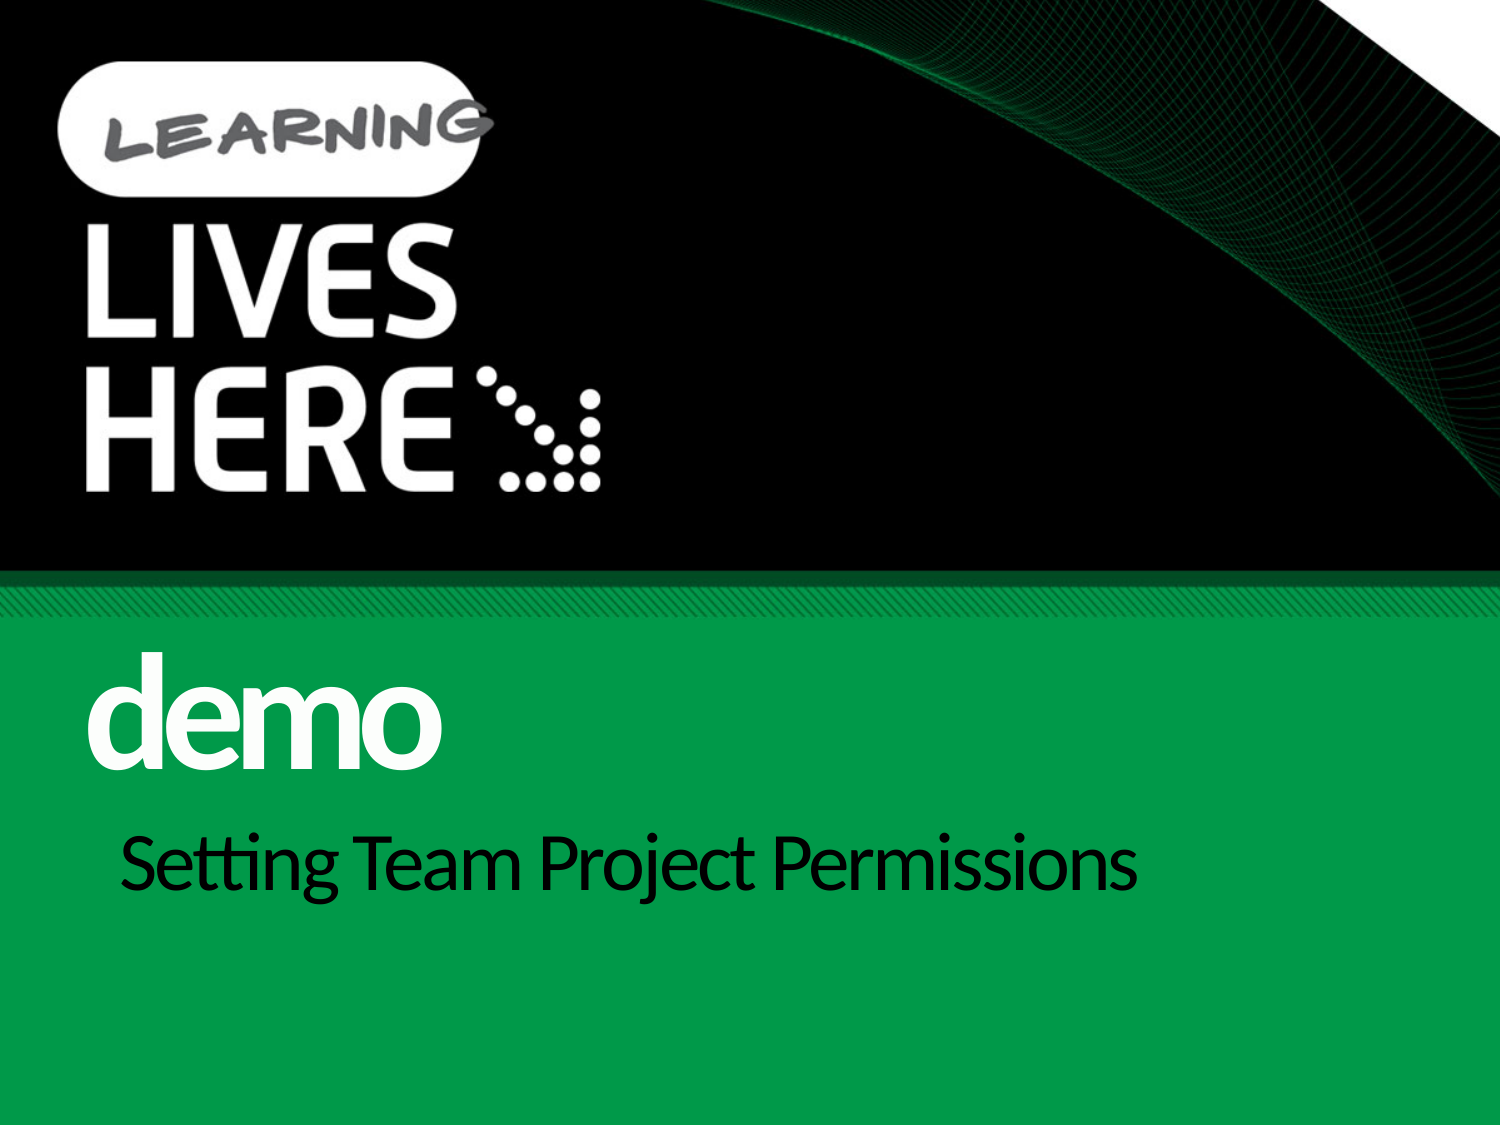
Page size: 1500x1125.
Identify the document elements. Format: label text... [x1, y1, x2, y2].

list demo [83, 625, 1344, 800]
title Setting Team Project Permissions [119, 818, 1375, 943]
picture [0, 0, 1500, 1125]
